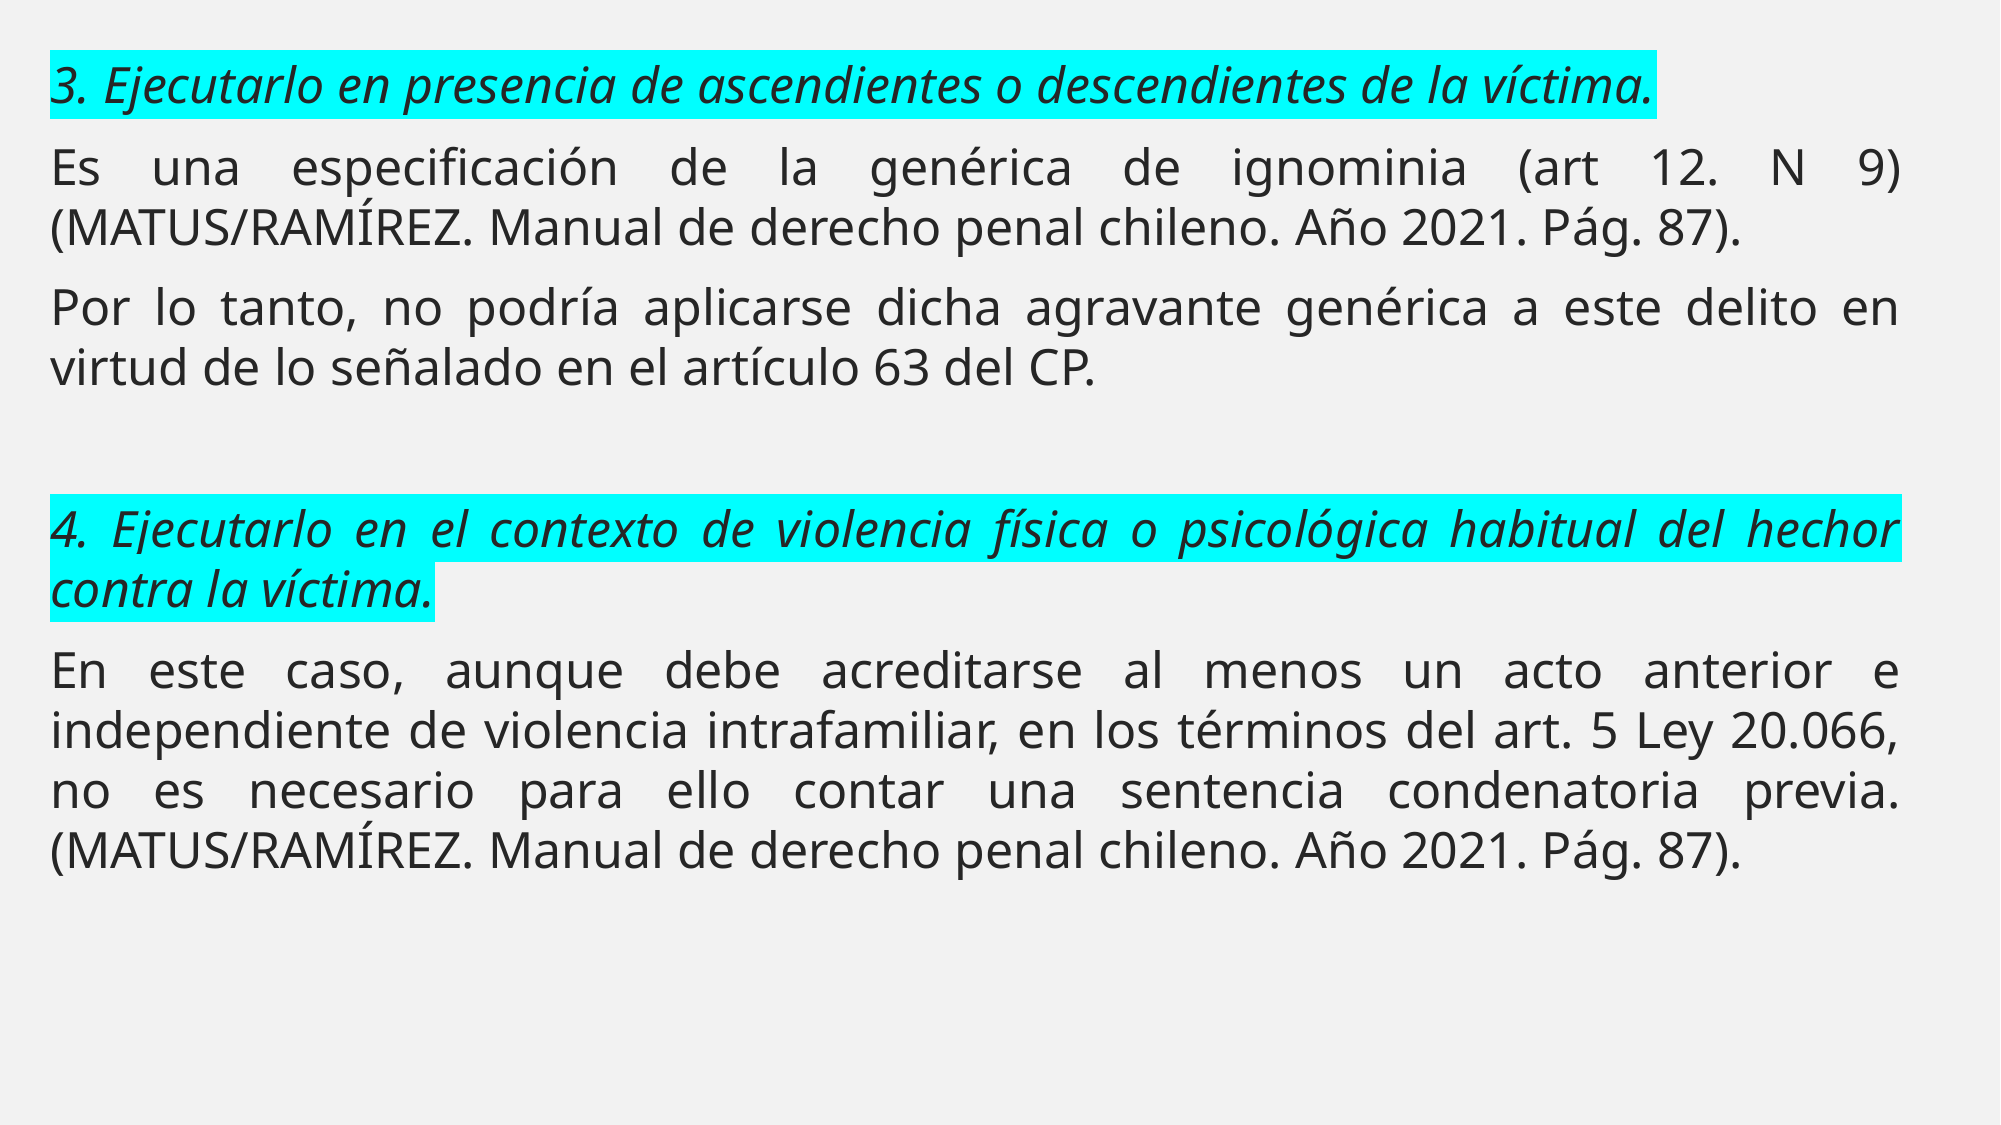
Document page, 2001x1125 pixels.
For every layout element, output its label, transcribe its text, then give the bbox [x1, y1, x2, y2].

list 3. Ejecutarlo en presencia de ascendientes o descendientes de la víctima. Es una especificación de la genérica de ignominia (art 12. N 9) (MATUS/RAMÍREZ. Manual de derecho penal chileno. Año 2021. Pág. 87). Por lo tanto, no podría aplicarse dicha agravante genérica a este delito en virtud de lo señalado en el artículo 63 del CP. 4. Ejecutarlo en el contexto de violencia física o psicológica habitual del hechor contra la víctima. En este caso, aunque debe acreditarse al menos un acto anterior e independiente de violencia intrafamiliar, en los términos del art. 5 Ley 20.066, no es necesario para ello contar una sentencia condenatoria previa. (MATUS/RAMÍREZ. Manual de derecho penal chileno. Año 2021. Pág. 87). [35, 46, 1917, 1027]
